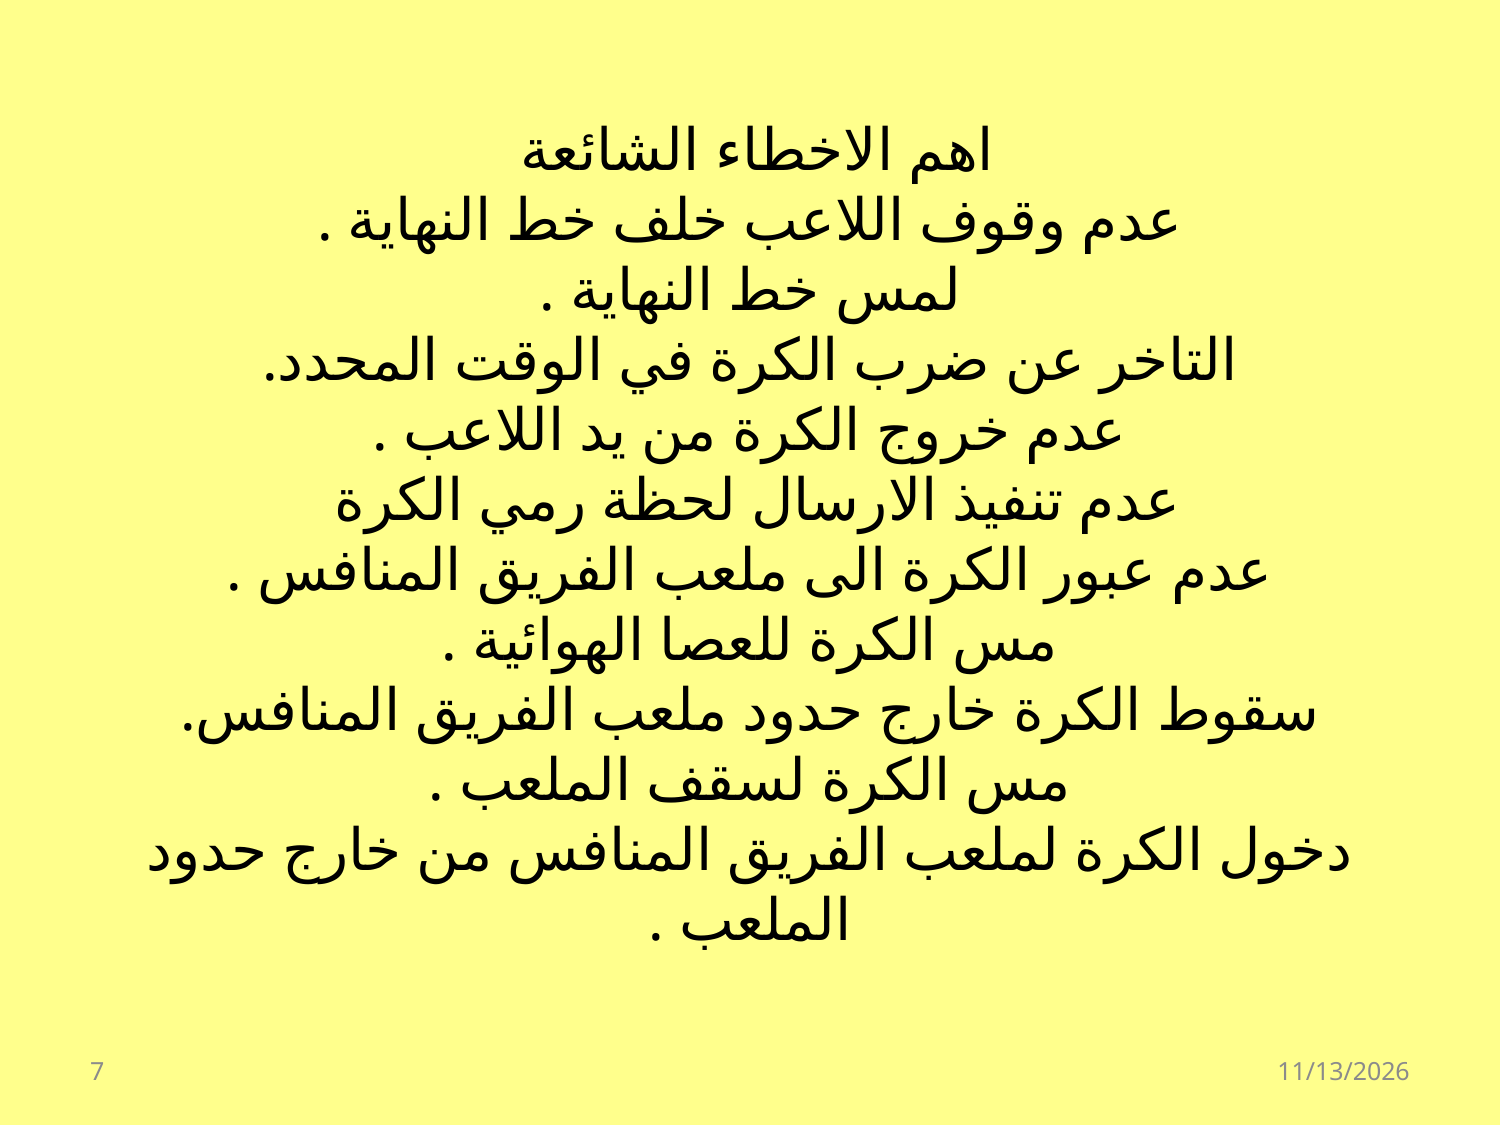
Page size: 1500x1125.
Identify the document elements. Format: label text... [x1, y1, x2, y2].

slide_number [1074, 1042, 1425, 1103]
slide_number 7 [75, 1042, 425, 1103]
title اهم الاخطاء الشائعة عدم وقوف اللاعب خلف خط النهاية . لمس خط النهاية . التاخر عن ضرب الكرة في الوقت المحدد. عدم خروج الكرة من يد اللاعب . عدم تنفيذ الارسال لحظة رمي الكرة عدم عبور الكرة الى ملعب الفريق المنافس . مس الكرة للعصا الهوائية . سقوط الكرة خارج حدود ملعب الفريق المنافس. مس الكرة لسقف الملعب . دخول الكرة لملعب الفريق المنافس من خارج حدود الملعب . [75, 45, 1425, 1020]
